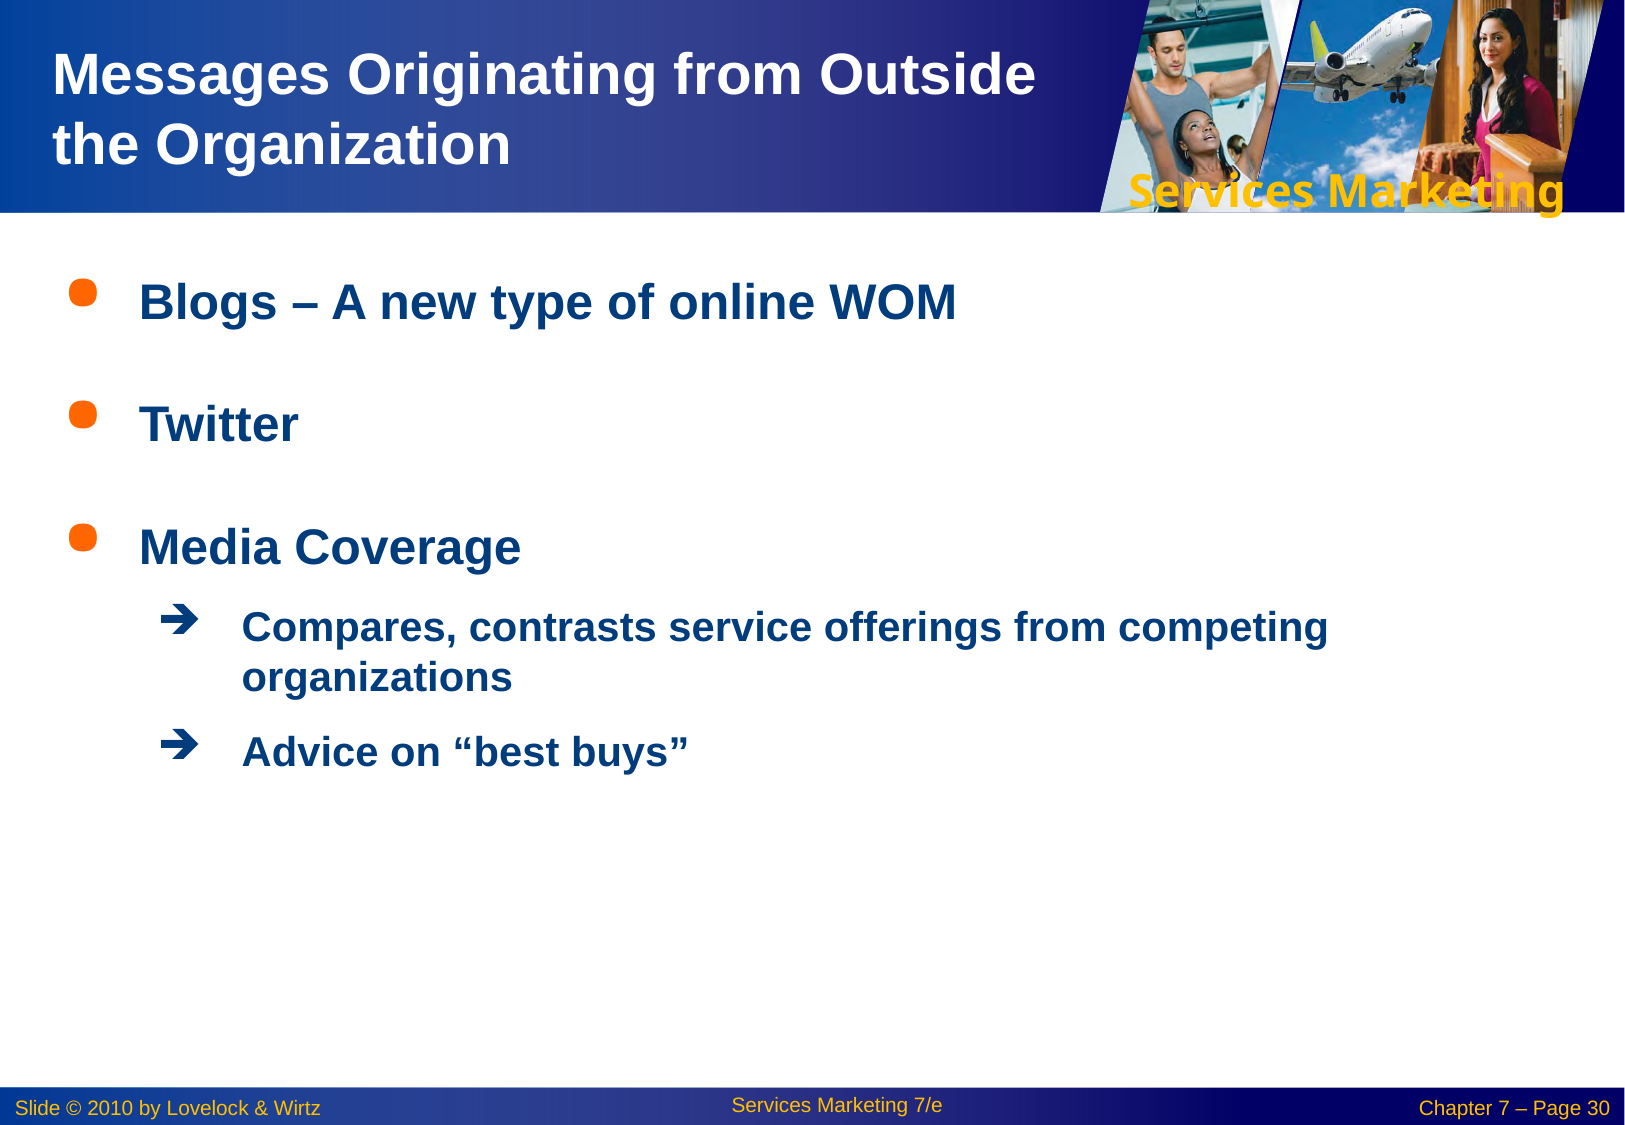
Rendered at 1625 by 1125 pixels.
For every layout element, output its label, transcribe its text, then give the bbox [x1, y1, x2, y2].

picture [1100, 0, 1604, 213]
picture [1546, 187, 1556, 202]
title Messages Originating from Outside the Organization [36, 37, 1088, 176]
picture [1162, 186, 1172, 192]
list Blogs – A new type of online WOM Twitter Media Coverage Compares, contrasts service offerings from competing organizations Advice on “best buys” [49, 261, 1588, 1051]
